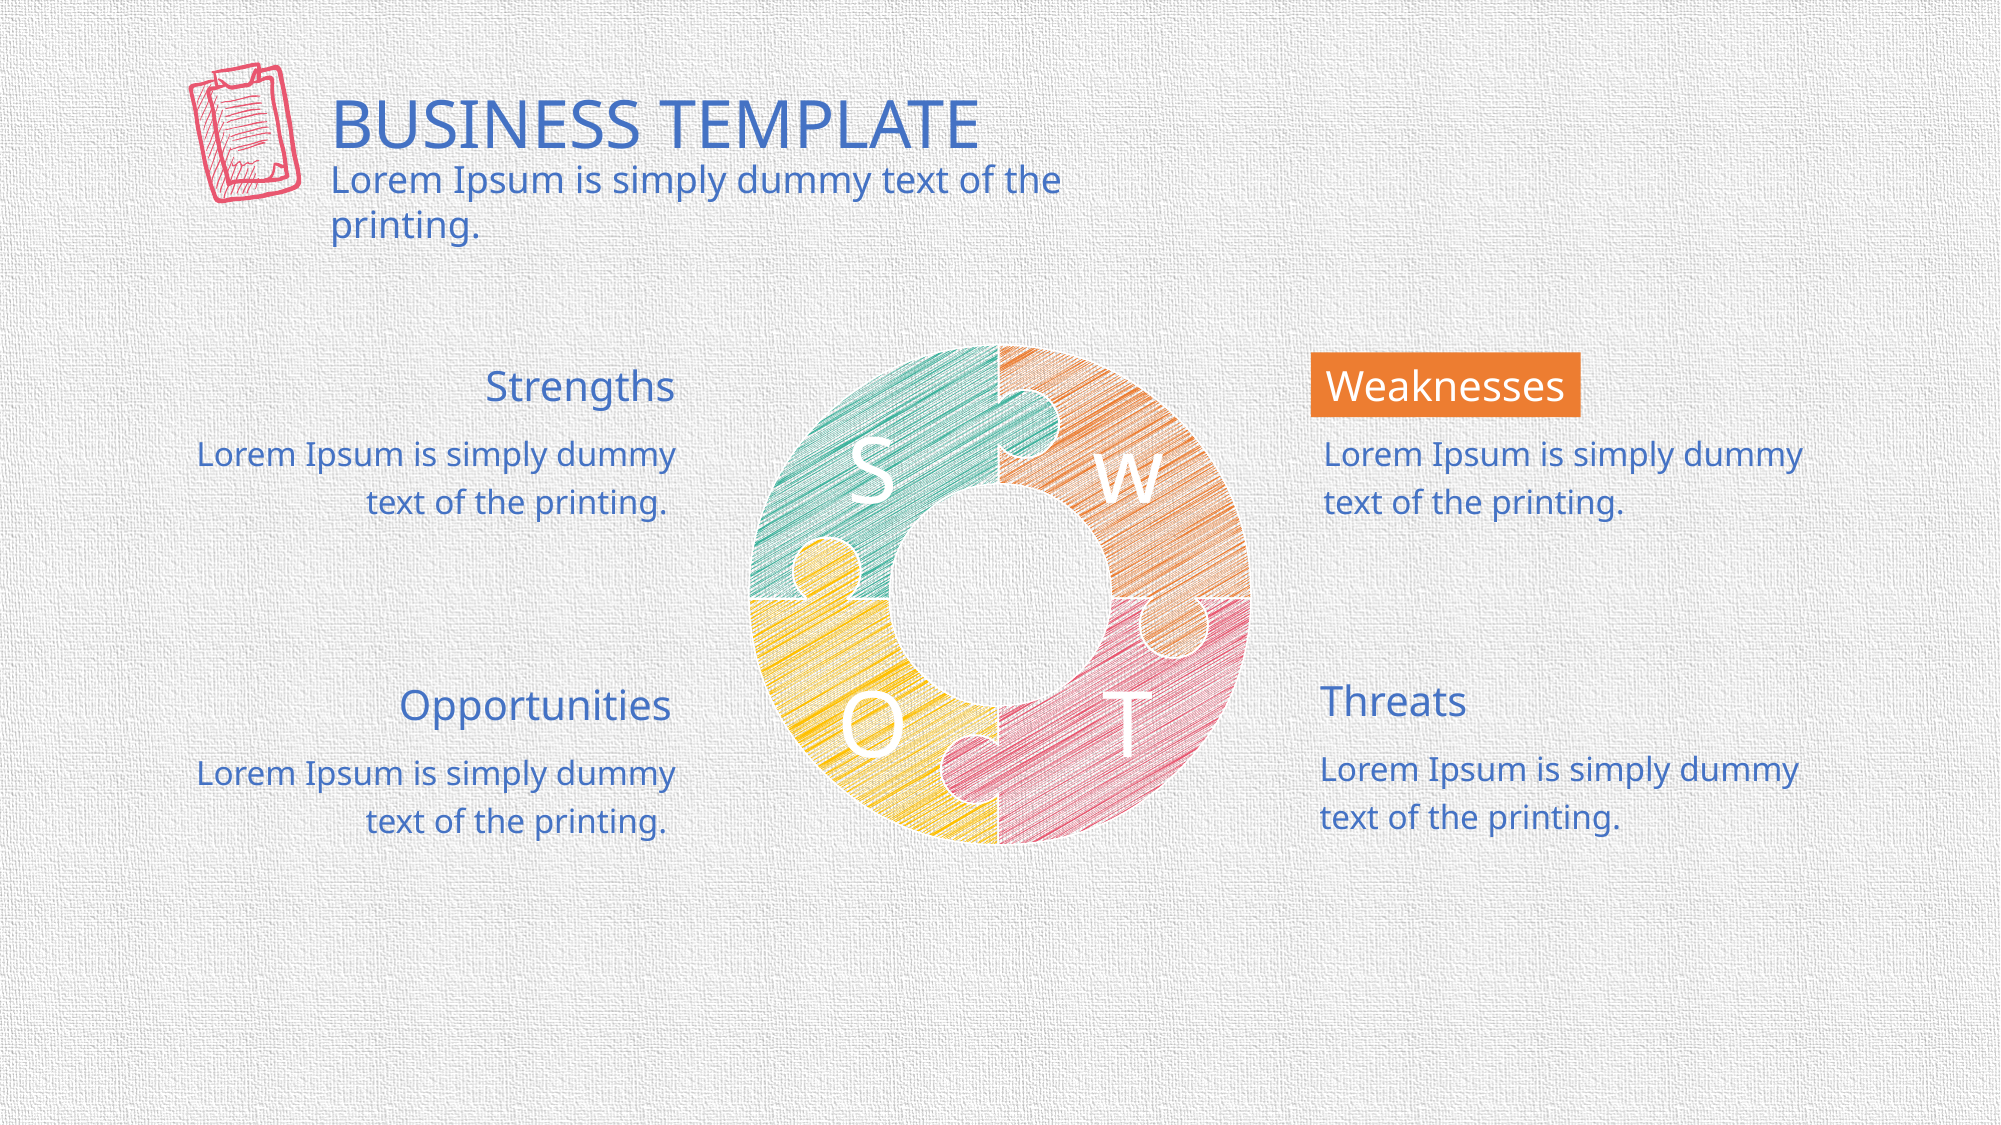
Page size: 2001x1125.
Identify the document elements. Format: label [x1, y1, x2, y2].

text_box [147, 352, 692, 531]
text_box [187, 62, 303, 205]
text_box [1308, 352, 1854, 531]
picture [0, 0, 2001, 1125]
text_box [146, 670, 692, 849]
text_box [1304, 667, 1850, 845]
text_box [748, 342, 1252, 847]
text_box [315, 74, 1198, 210]
